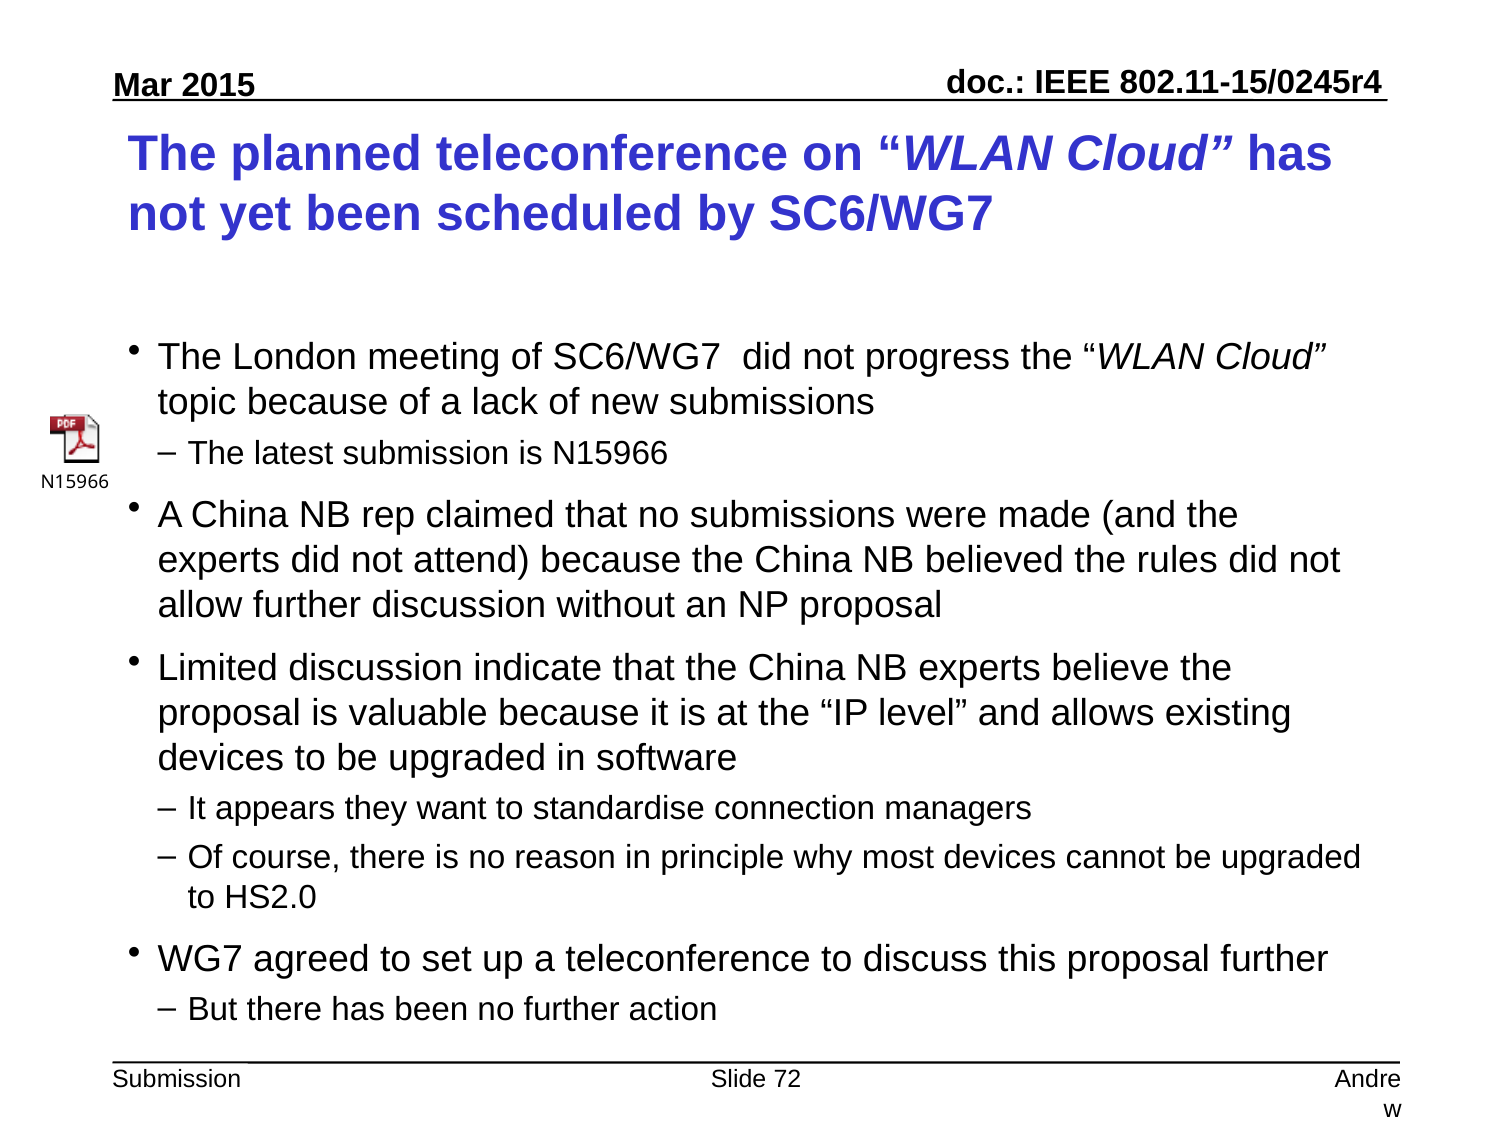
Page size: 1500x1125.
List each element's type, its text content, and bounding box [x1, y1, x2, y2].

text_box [0, 412, 151, 540]
title The planned teleconference on “WLAN Cloud” has not yet been scheduled by SC6/WG7 [112, 112, 1388, 288]
list The London meeting of SC6/WG7 did not progress the “WLAN Cloud” topic because of a lack of new submissions The latest submission is N15966 A China NB rep claimed that no submissions were made (and the experts did not attend) because the China NB believed the rules did not allow further discussion without an NP proposal Limited discussion indicate that the China NB experts believe the proposal is valuable because it is at the “IP level” and allows existing devices to be upgraded in software It appears they want to standardise connection managers Of course, there is no reason in principle why most devices cannot be upgraded to HS2.0 WG7 agreed to set up a teleconference to discuss this proposal further But there has been no further action [112, 324, 1388, 1000]
slide_number Slide 72 [709, 1061, 803, 1093]
footer Andrew Myles, Cisco [1320, 1061, 1402, 1093]
